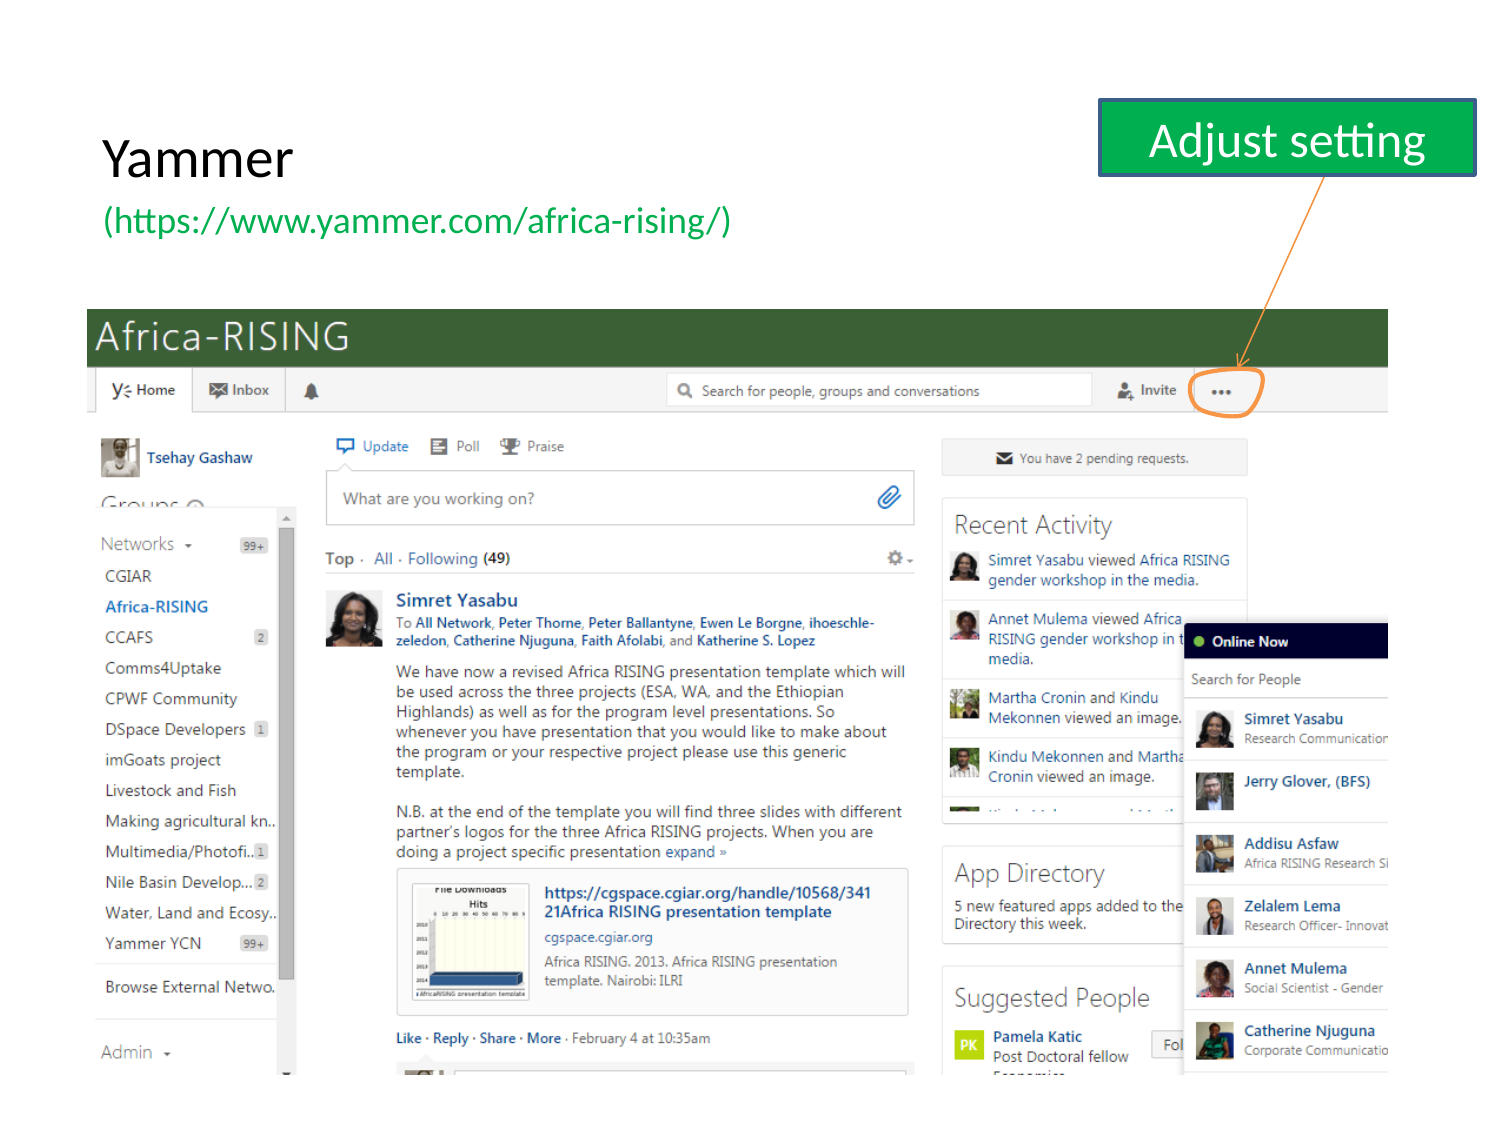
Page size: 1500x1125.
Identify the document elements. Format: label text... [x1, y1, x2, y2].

subtitle Yammer (https://www.yammer.com/africa-rising/) [87, 112, 1213, 250]
picture [87, 308, 1388, 1076]
text_box Adjust setting [1098, 98, 1477, 177]
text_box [1237, 174, 1326, 370]
